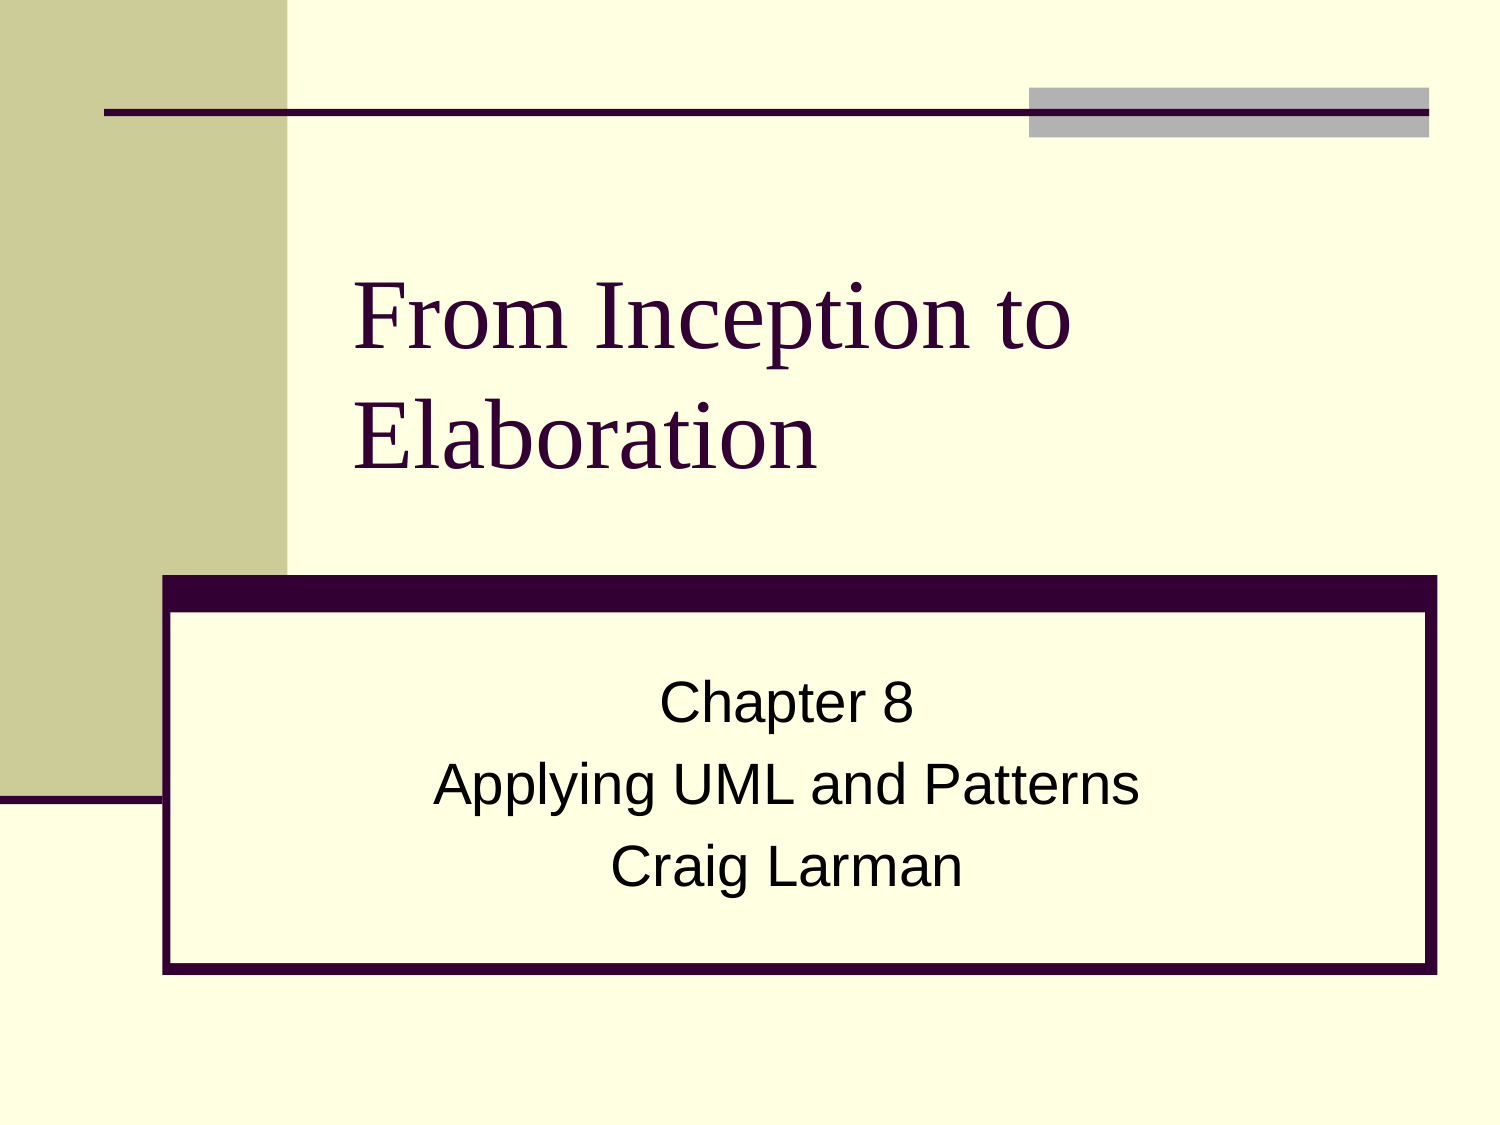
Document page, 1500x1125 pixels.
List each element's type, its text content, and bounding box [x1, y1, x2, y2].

title From Inception to Elaboration [337, 187, 1426, 551]
subtitle Chapter 8 Applying UML and Patterns Craig Larman [224, 649, 1351, 913]
